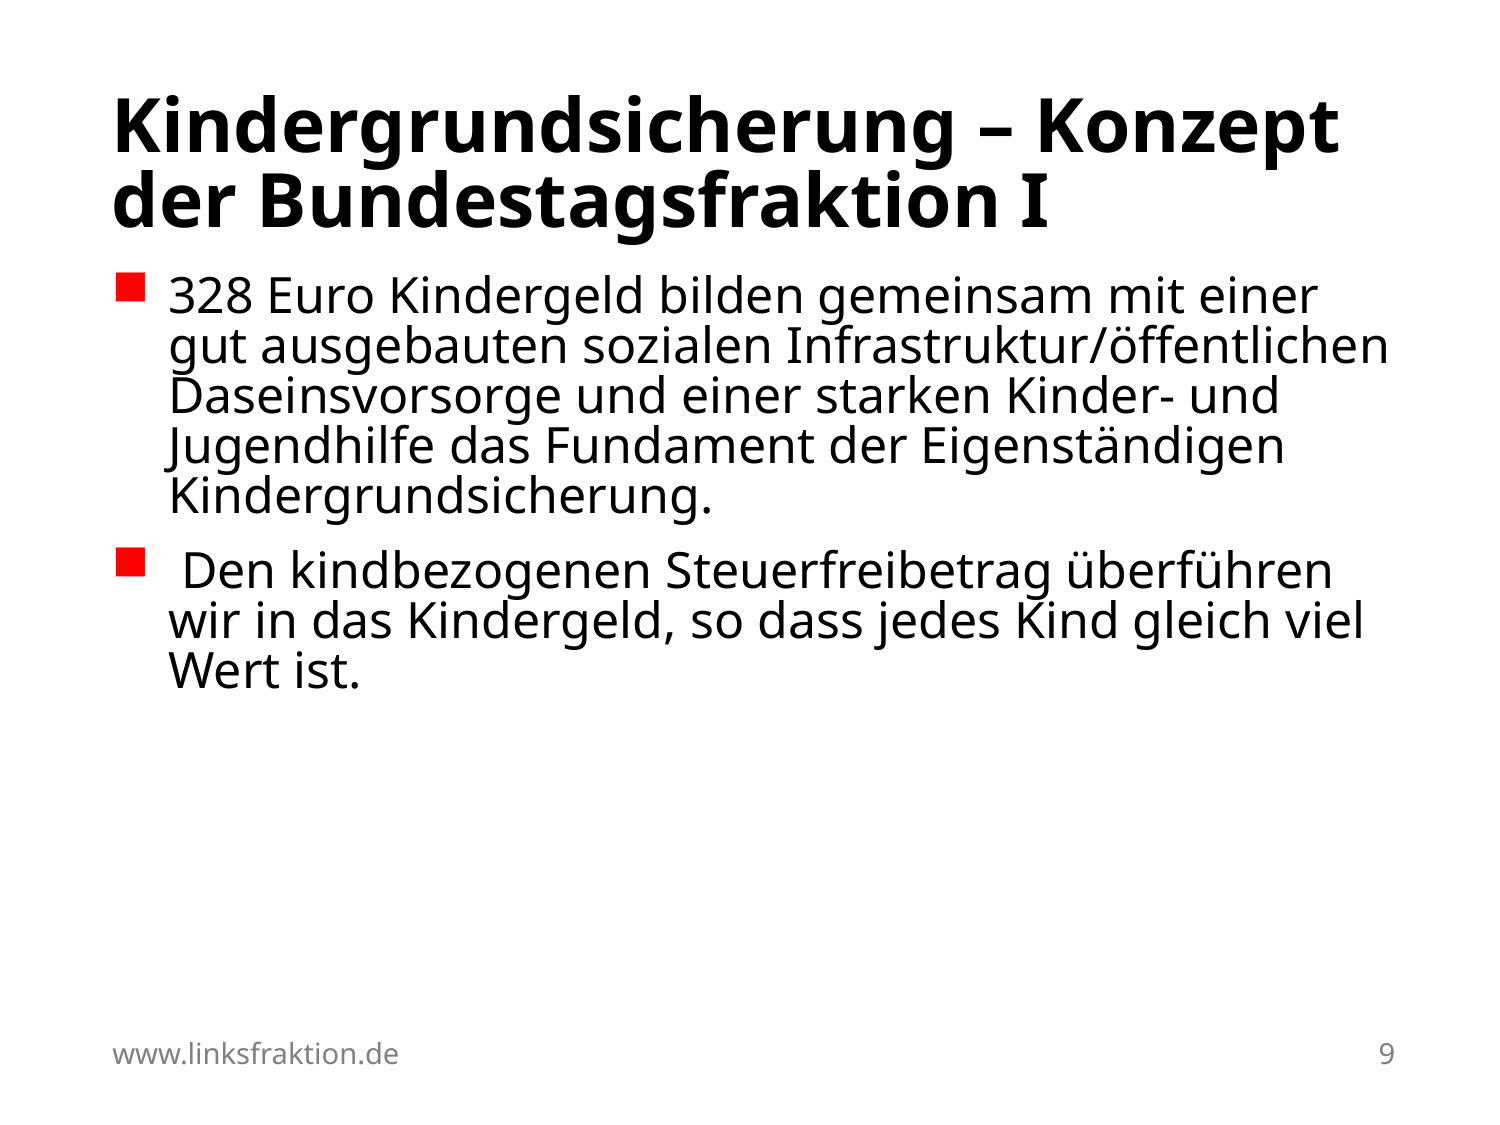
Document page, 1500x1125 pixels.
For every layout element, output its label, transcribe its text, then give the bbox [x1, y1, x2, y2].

title Kindergrundsicherung – Konzept der Bundestagsfraktion I [111, 91, 1400, 244]
footer www.linksfraktion.de [111, 1015, 588, 1095]
slide_number 9 [1045, 1015, 1396, 1095]
list 328 Euro Kindergeld bilden gemeinsam mit einer gut ausgebauten sozialen Infrastruktur/öffentlichen Daseinsvorsorge und einer starken Kinder- und Jugendhilfe das Fundament der Eigenständigen Kindergrundsicherung. Den kindbezogenen Steuerfreibetrag überführen wir in das Kindergeld, so dass jedes Kind gleich viel Wert ist. [111, 272, 1400, 977]
